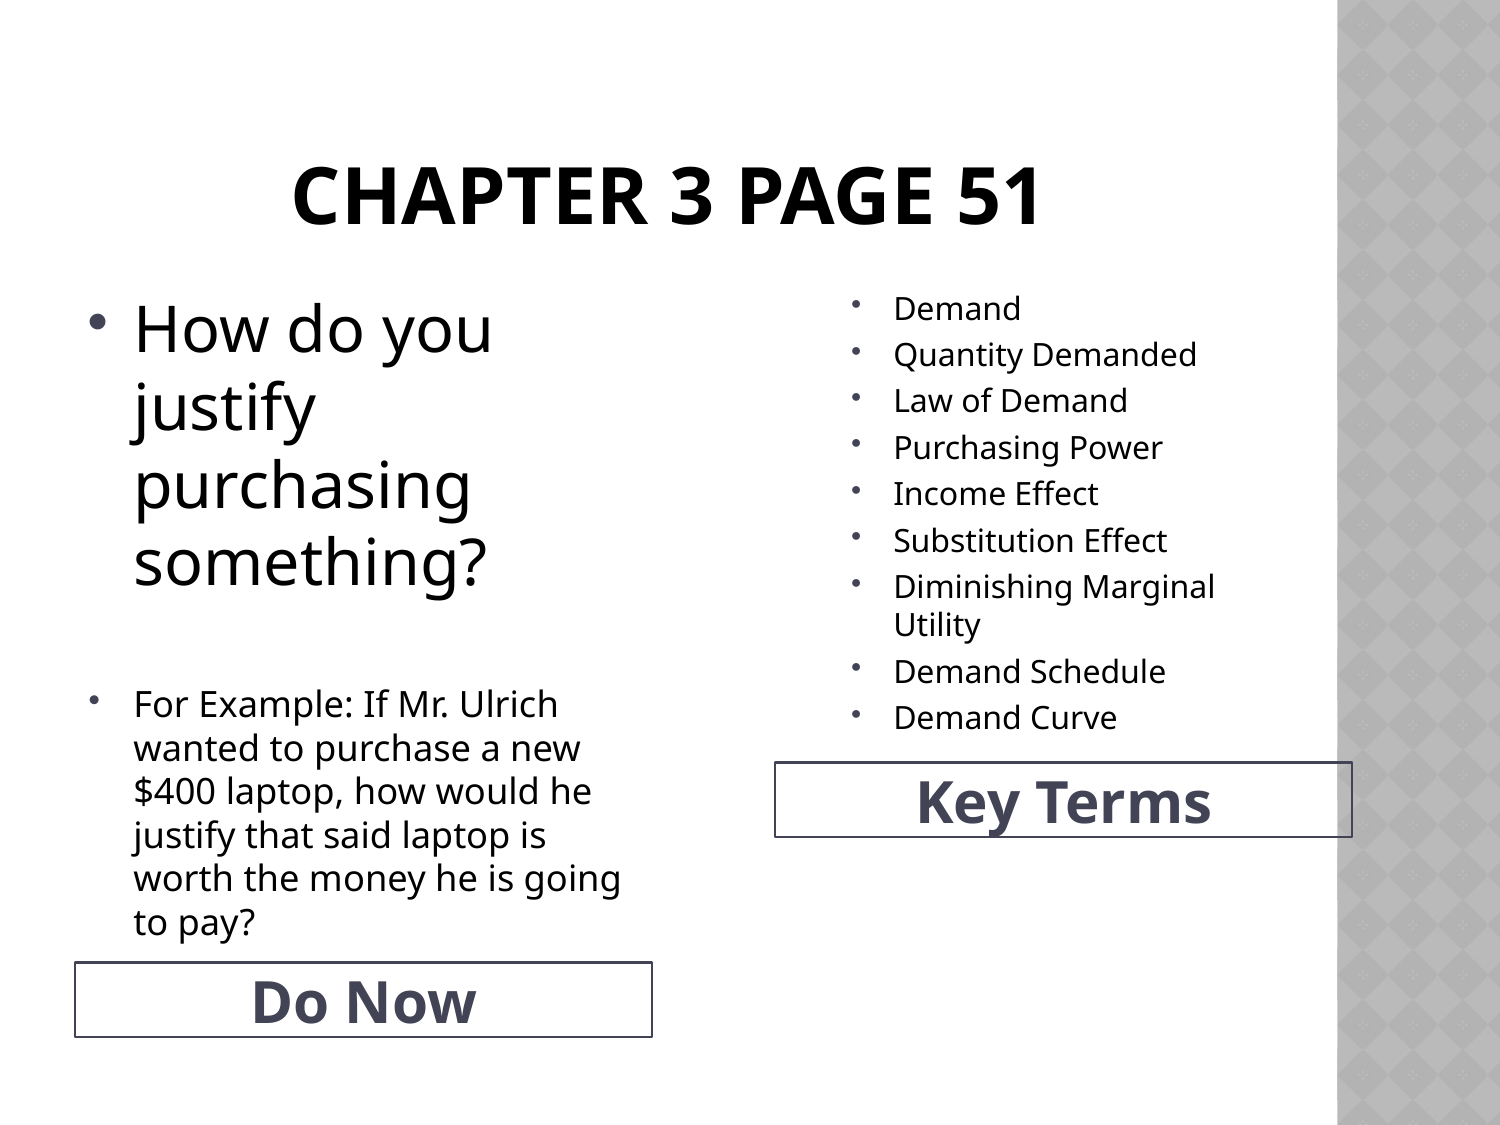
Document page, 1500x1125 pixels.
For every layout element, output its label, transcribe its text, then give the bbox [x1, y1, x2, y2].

list How do you justify purchasing something? For Example: If Mr. Ulrich wanted to purchase a new $400 laptop, how would he justify that said laptop is worth the money he is going to pay? [75, 280, 653, 956]
list Demand Quantity Demanded Law of Demand Purchasing Power Income Effect Substitution Effect Diminishing Marginal Utility Demand Schedule Demand Curve [837, 280, 1263, 750]
list Do Now [74, 961, 653, 1038]
title Chapter 3 Page 51 [75, 52, 1263, 240]
list Key Terms [774, 761, 1353, 838]
